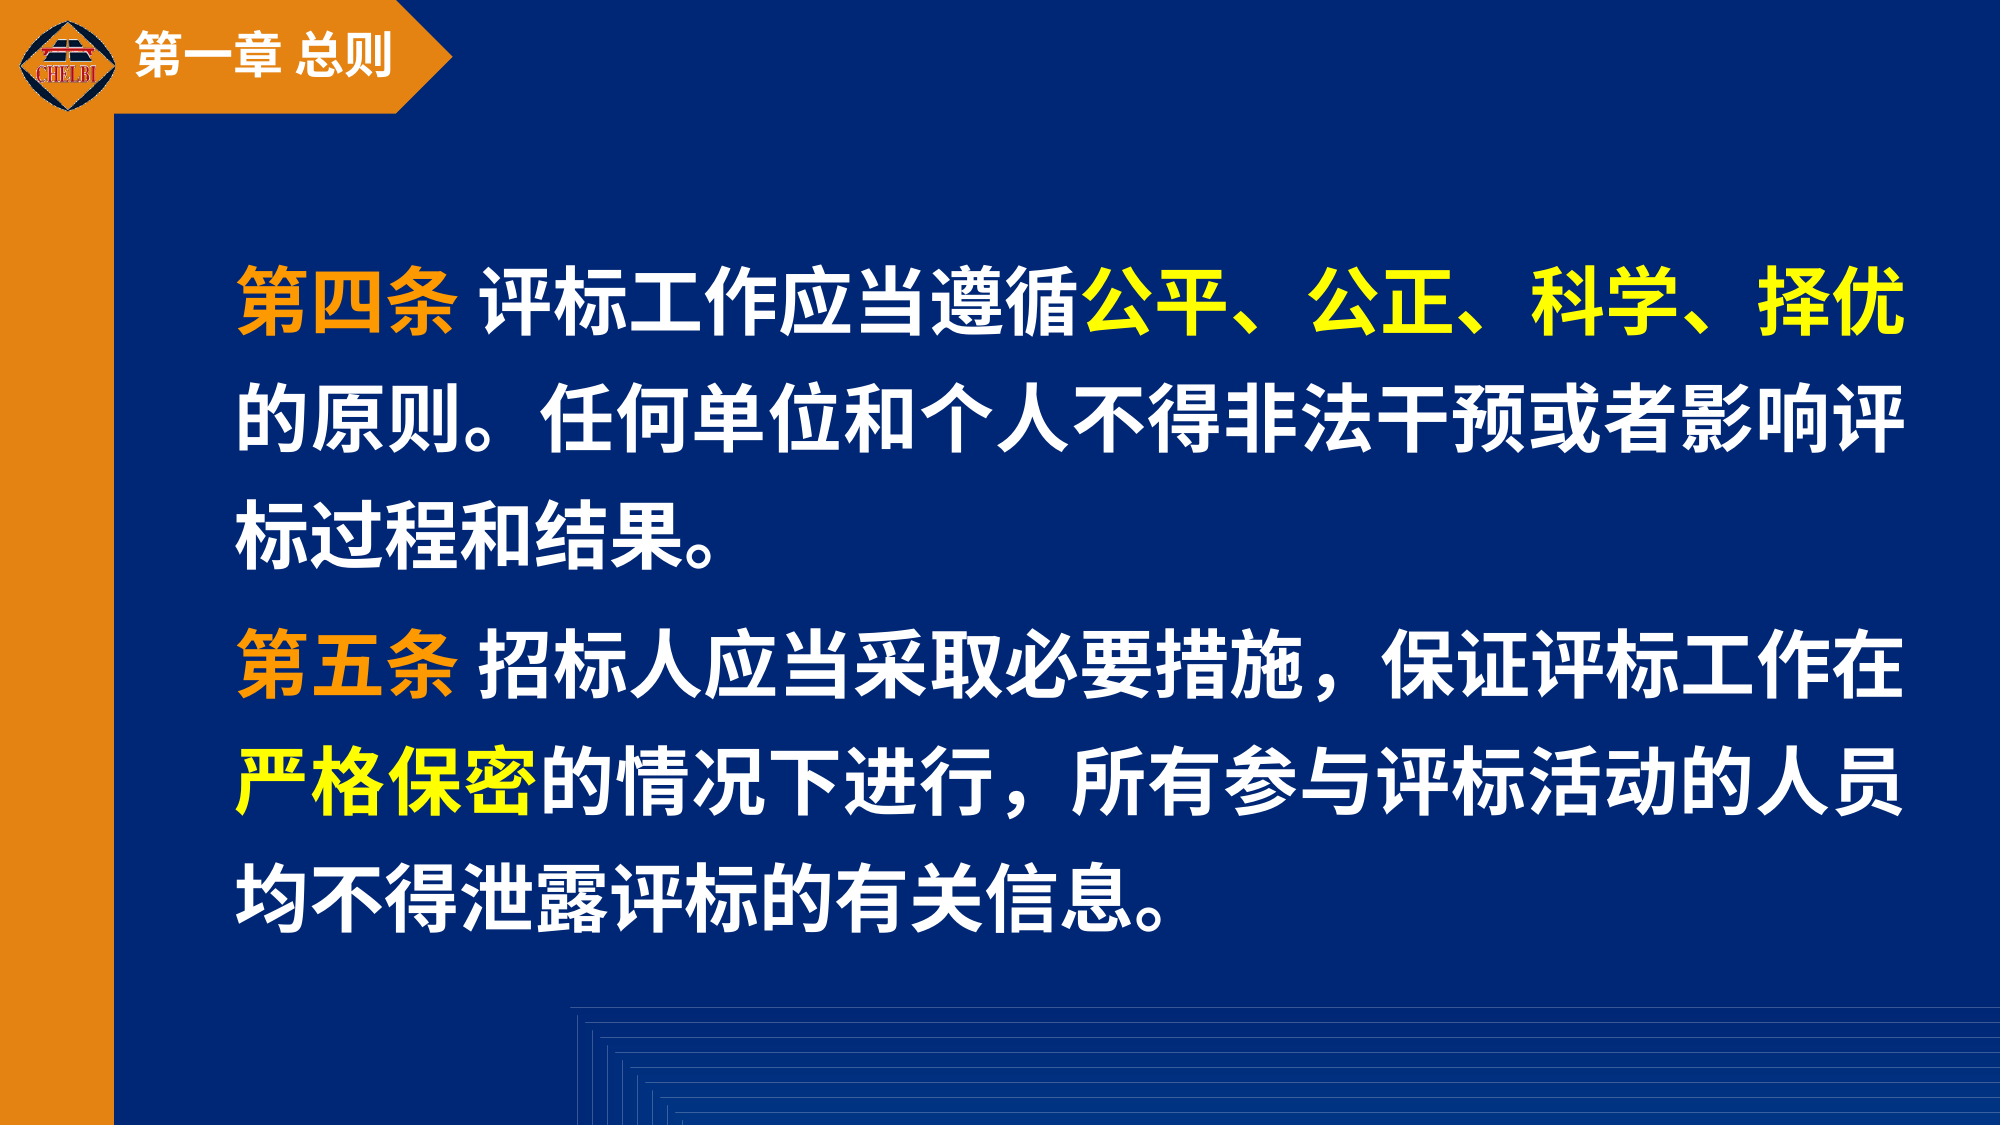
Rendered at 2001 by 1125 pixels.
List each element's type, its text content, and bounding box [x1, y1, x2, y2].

text_box 第一章 总则 [120, 16, 532, 91]
slide_number [1791, 987, 1942, 1086]
picture [19, 18, 116, 114]
text_box 第四条 评标工作应当遵循公平、公正、科学、择优的原则。任何单位和个人不得非法干预或者影响评标过程和结果。 第五条 招标人应当采取必要措施，保证评标工作在严格保密的情况下进行，所有参与评标活动的人员均不得泄露评标的有关信息。 [220, 220, 1922, 976]
